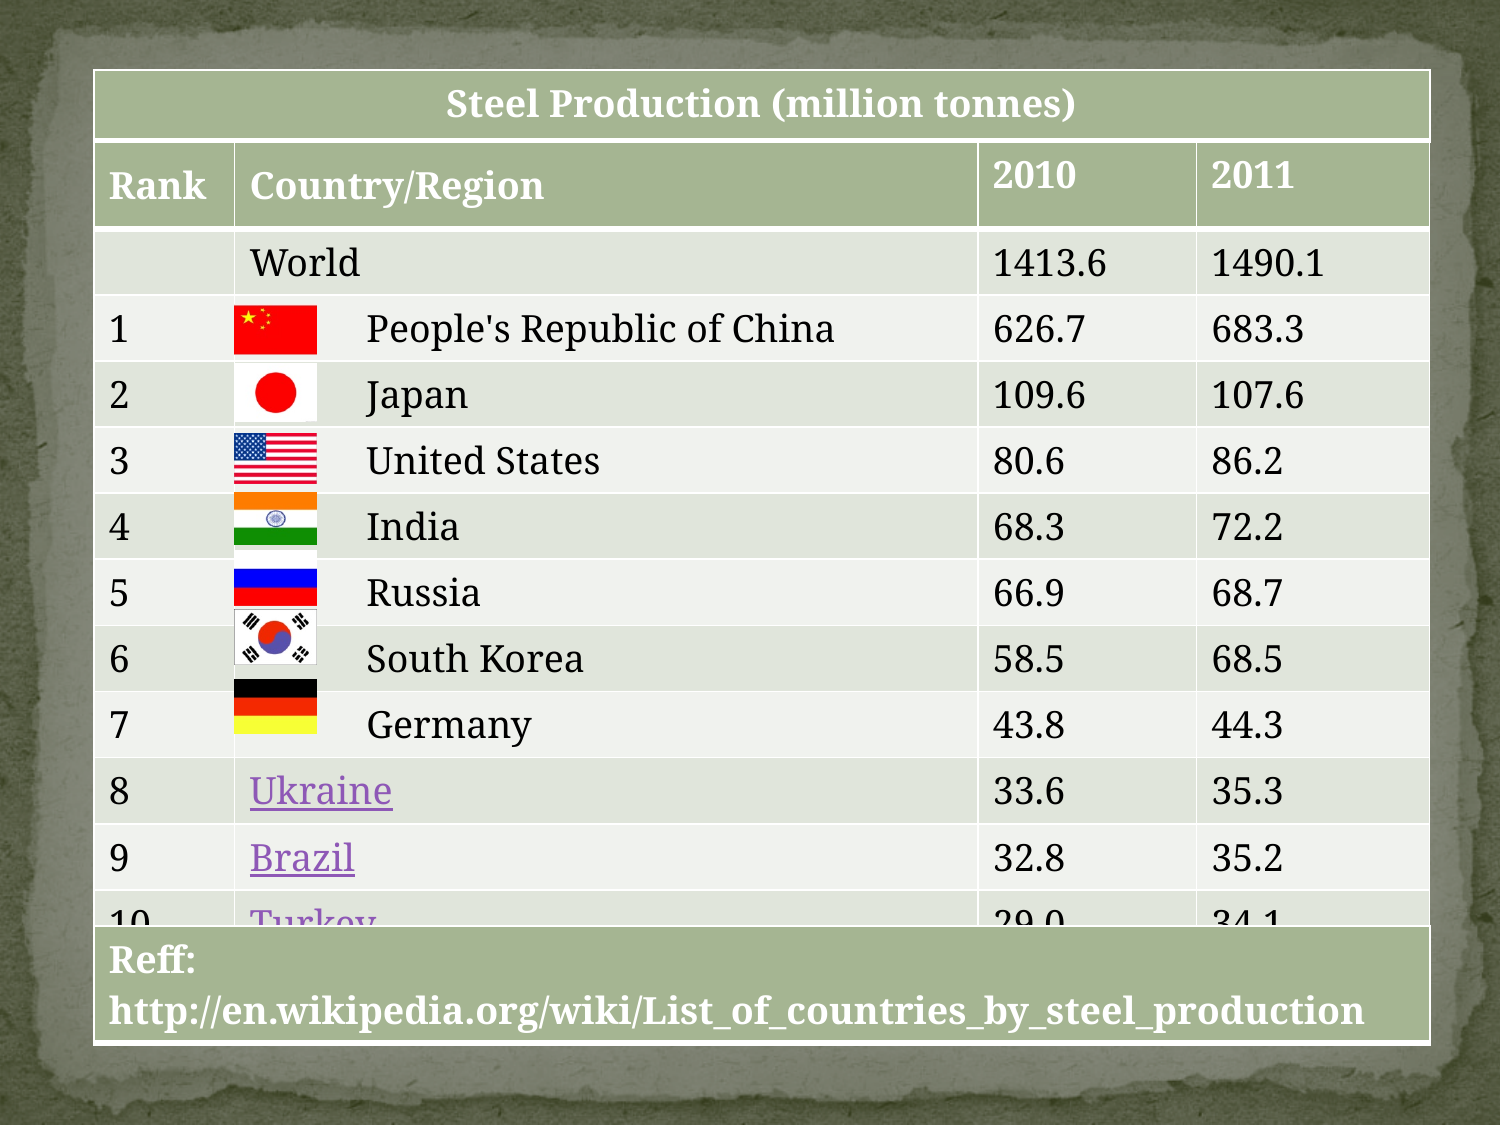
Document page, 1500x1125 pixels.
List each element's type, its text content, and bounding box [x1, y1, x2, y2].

table_cell Japan [324, 362, 977, 426]
table_cell 58.5 [979, 626, 1196, 691]
table_header 2010 [979, 143, 1196, 226]
table_cell 72.2 [1197, 494, 1429, 558]
table_cell 86.2 [1197, 428, 1429, 492]
table_cell 44.3 [1197, 692, 1429, 757]
picture [234, 433, 317, 484]
table_header Steel Production (million tonnes) [95, 71, 1429, 138]
table_cell 32.8 [979, 825, 1196, 889]
table_cell 107.6 [1197, 362, 1429, 426]
table_cell 35.2 [1197, 825, 1429, 889]
table_cell 7 [95, 692, 234, 757]
table_cell 683.3 [1197, 296, 1429, 360]
table_cell 68.3 [979, 494, 1196, 558]
table_cell 5 [95, 560, 224, 625]
table_cell 33.6 [979, 758, 1196, 823]
table_header Rank [95, 143, 234, 226]
table_cell 68.7 [1197, 560, 1429, 625]
table_cell 109.6 [979, 362, 1196, 426]
table_cell Turkey [235, 891, 977, 925]
table_cell United States [324, 428, 977, 492]
picture [234, 679, 317, 734]
table_cell 34.1 [1197, 891, 1429, 925]
table_cell 1490.1 [1197, 232, 1429, 294]
table_cell 1413.6 [979, 232, 1196, 294]
picture [234, 609, 317, 665]
picture [234, 492, 317, 545]
table_cell 29.0 [979, 891, 1196, 925]
table_cell World [235, 232, 977, 294]
table_cell Ukraine [235, 758, 977, 823]
table_cell Germany [235, 692, 977, 757]
table_cell Brazil [235, 825, 977, 889]
table_cell 8 [95, 758, 234, 823]
picture [234, 550, 317, 606]
table_cell [95, 232, 234, 294]
table_cell Russia [326, 560, 977, 625]
table_cell 68.5 [1197, 626, 1429, 691]
table_cell 4 [95, 494, 225, 558]
table_cell 2 [95, 362, 226, 426]
table_header Reff: http://en.wikipedia.org/wiki/List_of_countries_by_steel_production [95, 927, 1429, 1040]
table_cell 9 [95, 825, 234, 889]
table_cell South Korea [320, 626, 977, 691]
table_cell 66.9 [979, 560, 1196, 625]
table_header 2011 [1197, 143, 1429, 226]
table_cell People's Republic of China [318, 296, 977, 360]
table_cell 35.3 [1197, 758, 1429, 823]
table_cell 10 [95, 891, 234, 925]
table_cell 43.8 [979, 692, 1196, 757]
table_cell 80.6 [979, 428, 1196, 492]
picture [234, 363, 317, 422]
table_cell 626.7 [979, 296, 1196, 360]
table_cell 6 [95, 626, 230, 691]
table_cell India [325, 494, 977, 558]
table_cell 1 [95, 296, 233, 360]
table_cell 3 [95, 428, 227, 492]
picture [234, 304, 317, 355]
table_header Country/Region [235, 143, 977, 226]
